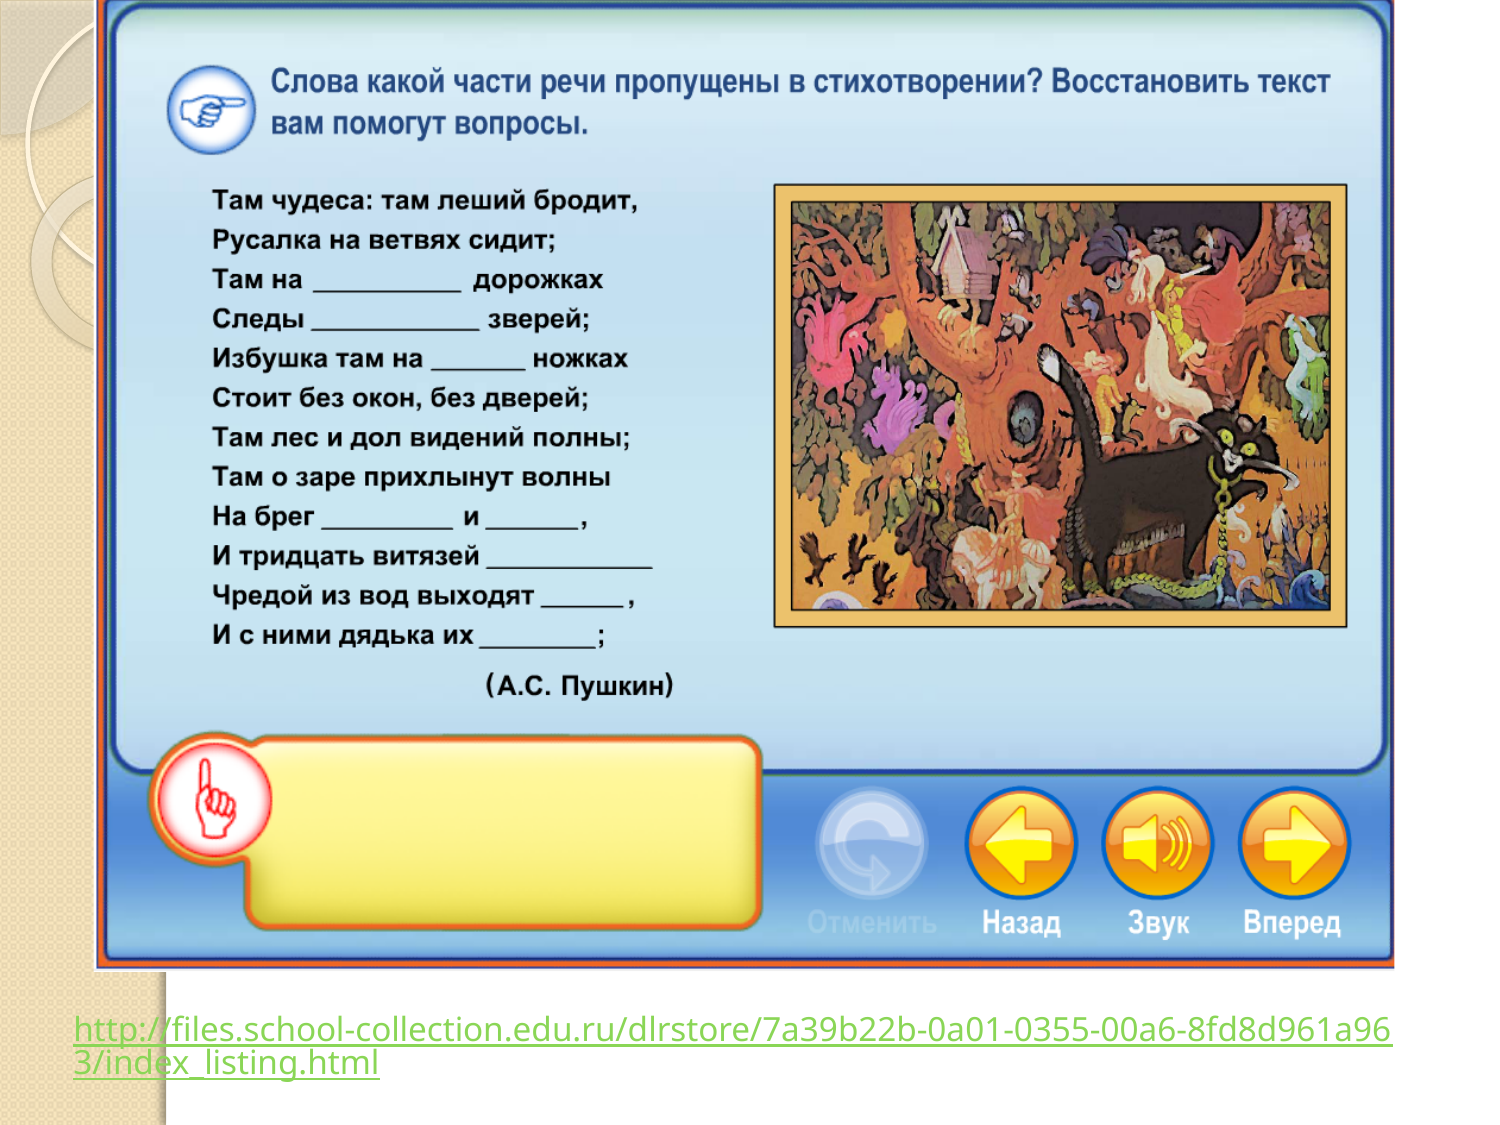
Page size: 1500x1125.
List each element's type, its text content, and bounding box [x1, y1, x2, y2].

title http://files.school-collection.edu.ru/dlrstore/7a39b22b-0a01-0355-00a6-8fd8d961a963/index_listing.html [58, 937, 1409, 1125]
picture [93, 0, 1395, 972]
